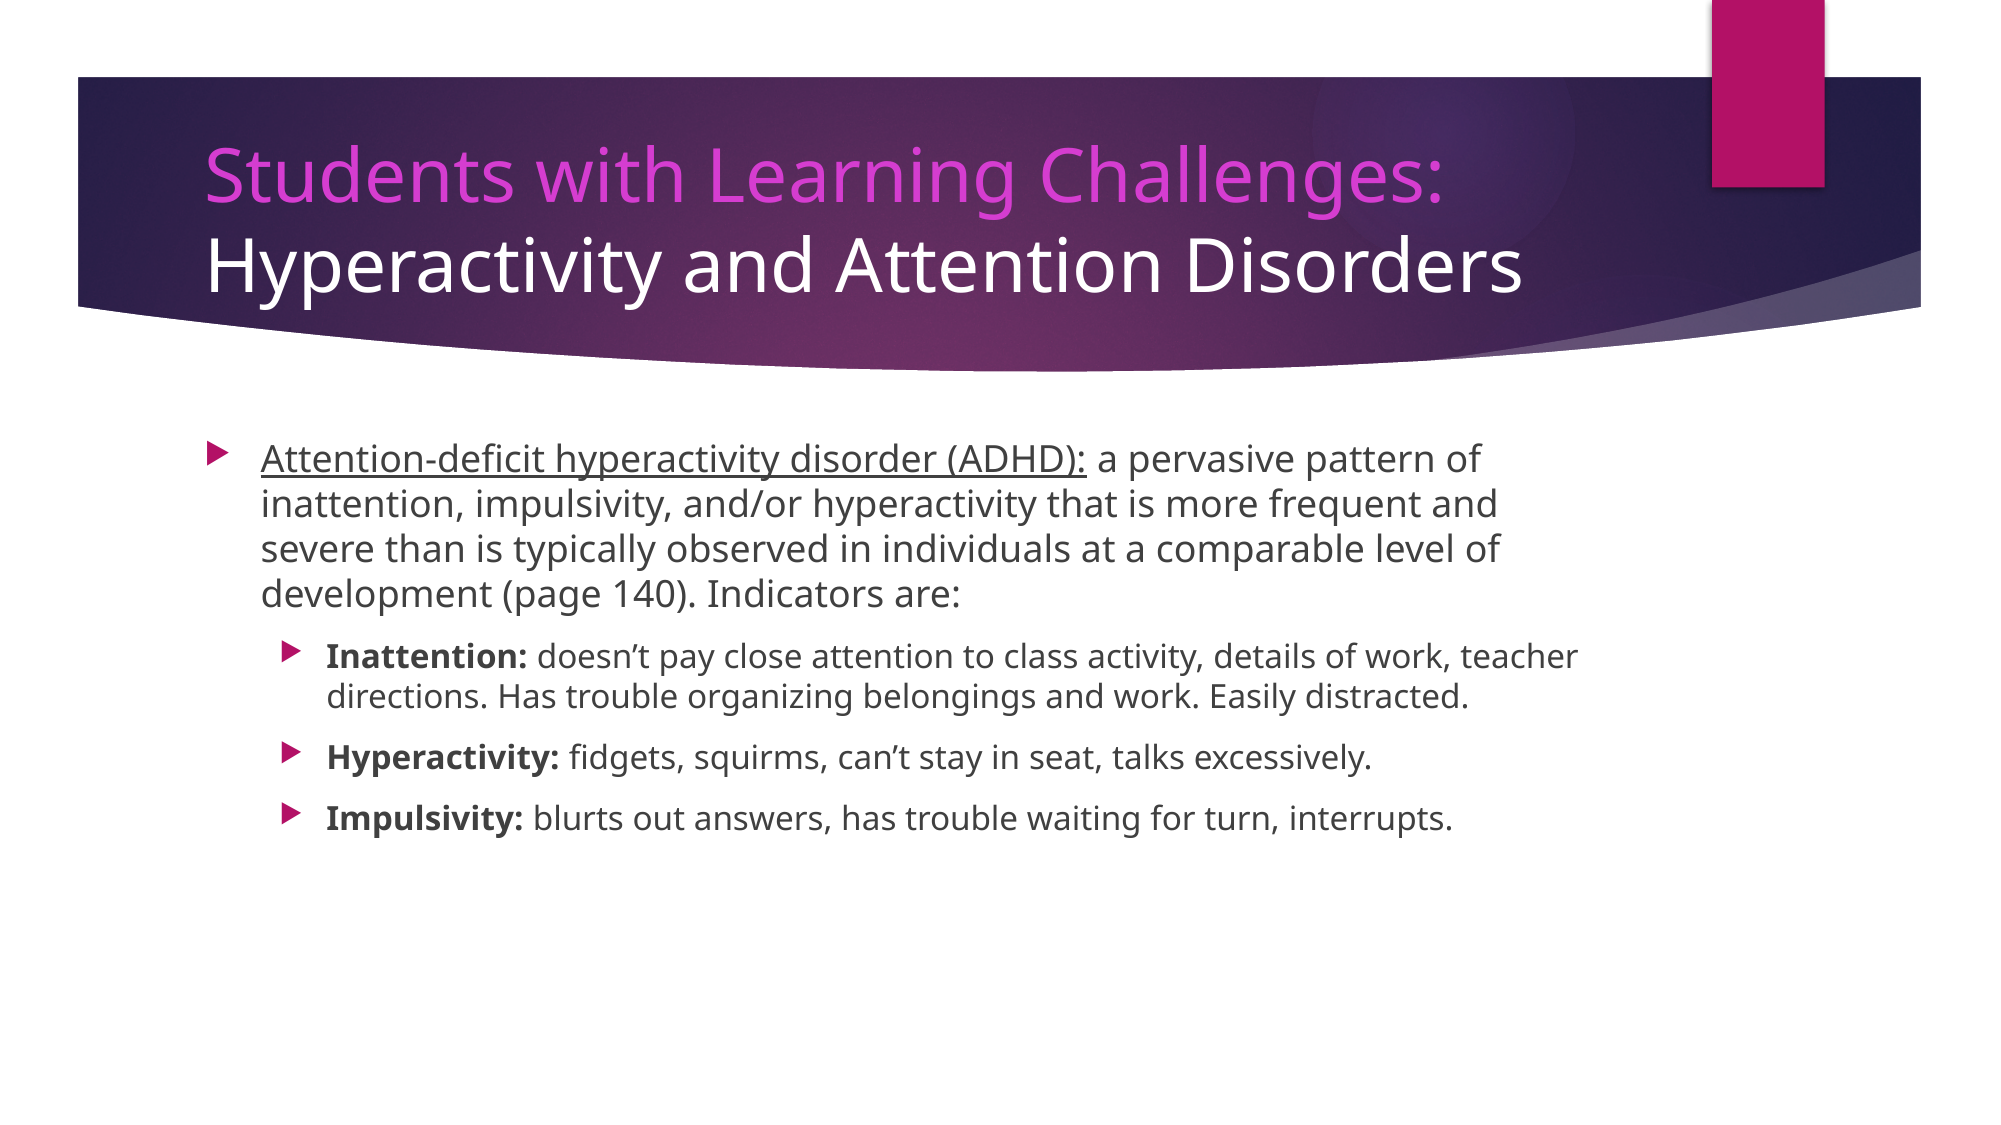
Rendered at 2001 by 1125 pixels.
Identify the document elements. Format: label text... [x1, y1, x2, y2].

list Attention-deficit hyperactivity disorder (ADHD): a pervasive pattern of inattention, impulsivity, and/or hyperactivity that is more frequent and severe than is typically observed in individuals at a comparable level of development (page 140). Indicators are: Inattention: doesn’t pay close attention to class activity, details of work, teacher directions. Has trouble organizing belongings and work. Easily distracted. Hyperactivity: fidgets, squirms, can’t stay in seat, talks excessively. Impulsivity: blurts out answers, has trouble waiting for turn, interrupts. [189, 427, 1638, 988]
title Students with Learning Challenges: Hyperactivity and Attention Disorders [189, 159, 1627, 276]
